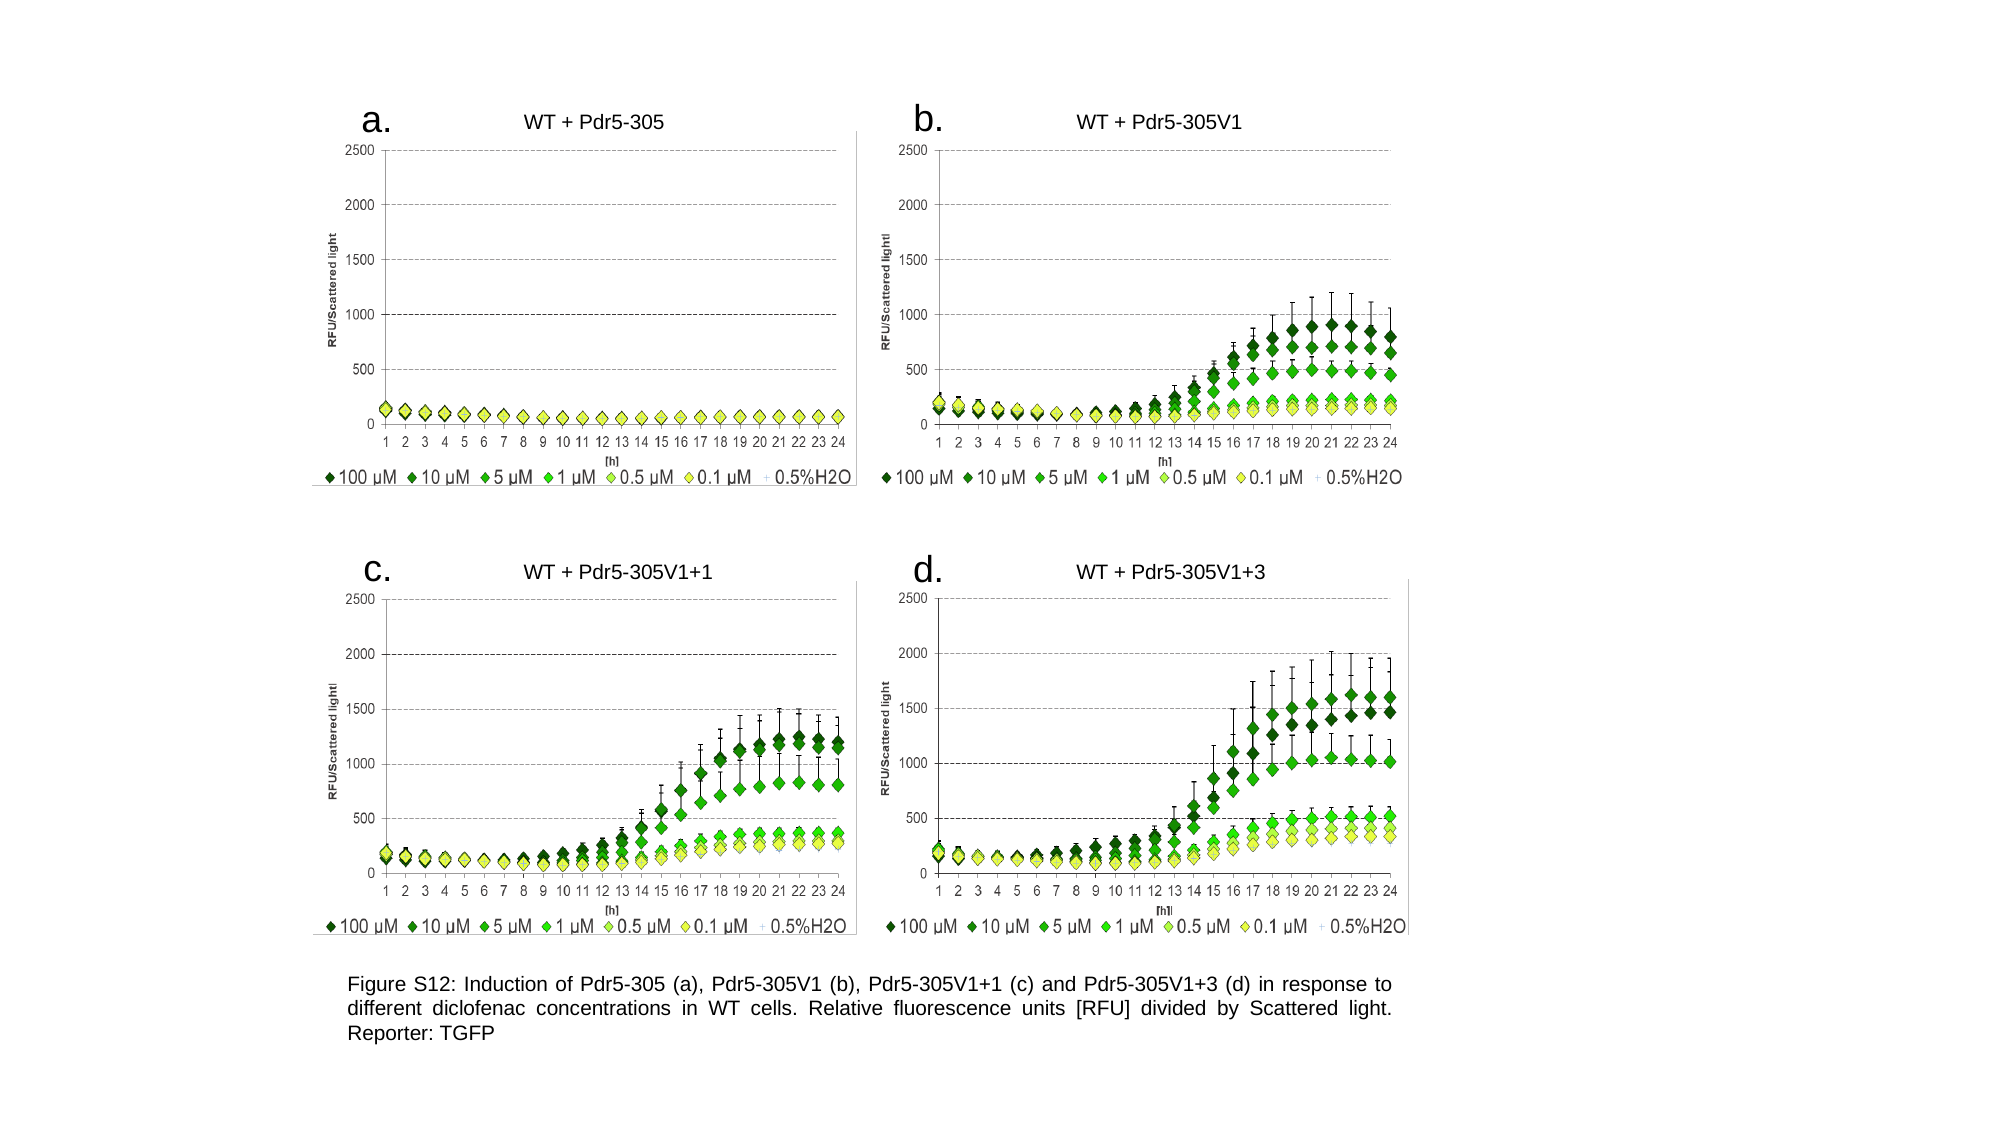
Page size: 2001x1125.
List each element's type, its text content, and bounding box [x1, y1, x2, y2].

text_box Figure S12: Induction of Pdr5-305 (a), Pdr5-305V1 (b), Pdr5-305V1+1 (c) and Pdr5-305V1+3 (d) in response to different diclofenac concentrations in WT cells. Relative fluorescence units [RFU] divided by Scattered light. Reporter: TGFP [332, 962, 1408, 1053]
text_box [312, 86, 1409, 935]
